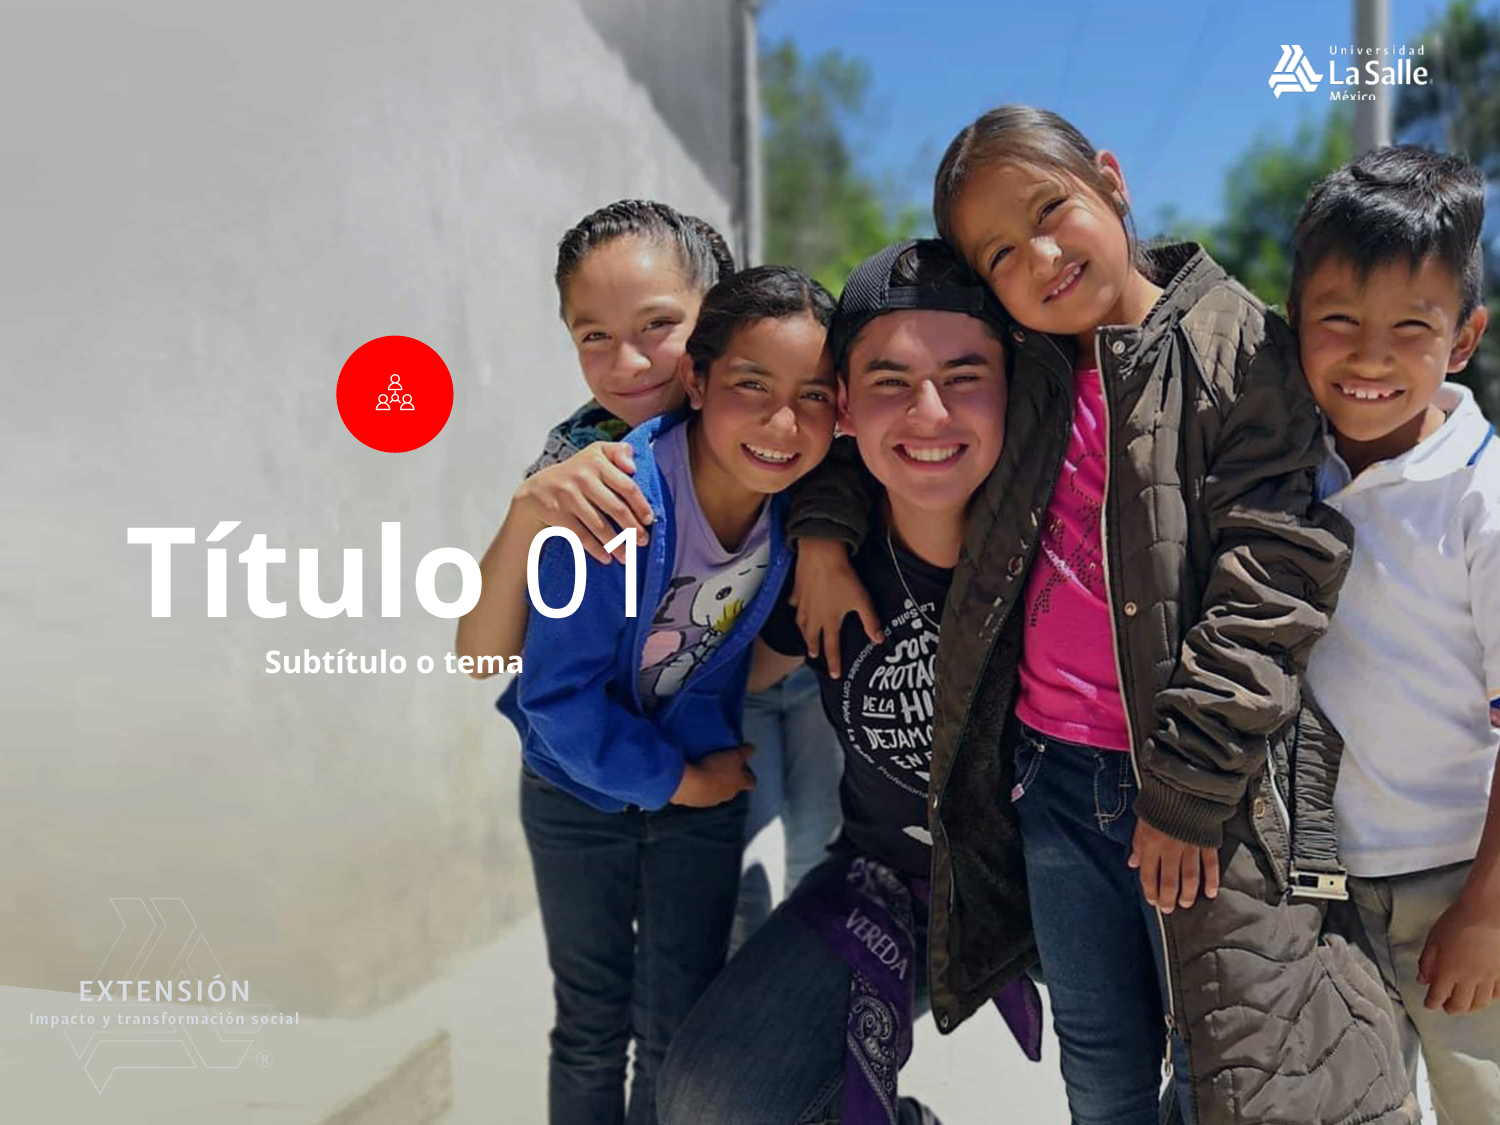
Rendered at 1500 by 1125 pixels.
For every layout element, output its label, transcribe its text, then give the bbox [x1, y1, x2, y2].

text_box [335, 334, 455, 454]
picture [1268, 45, 1433, 100]
text_box [0, 0, 1500, 1125]
text_box Título 01 Subtítulo o tema [0, 447, 897, 855]
picture [365, 362, 425, 422]
